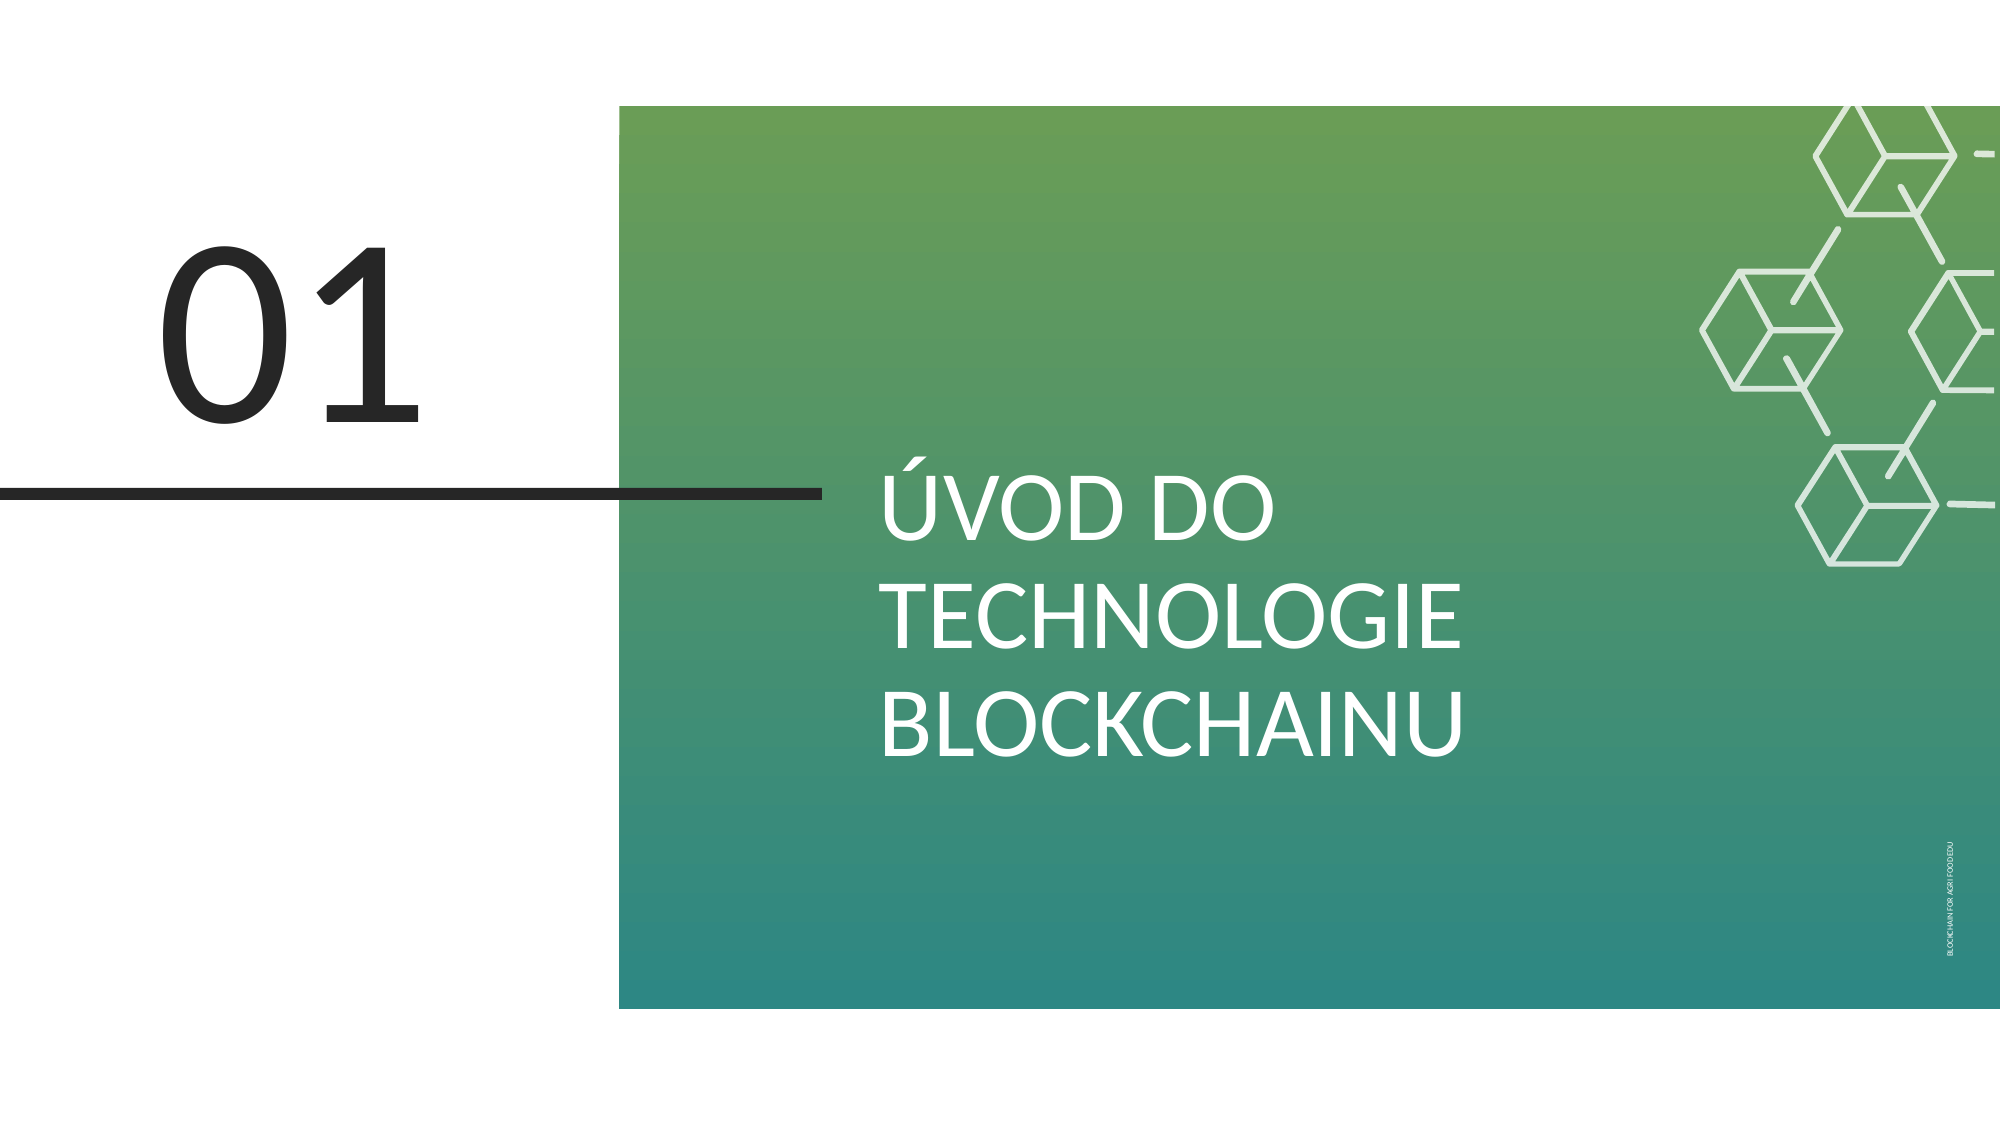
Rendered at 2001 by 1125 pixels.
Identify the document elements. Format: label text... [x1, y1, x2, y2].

list ÚVOD DO TECHNOLOGIE BLOCKCHAINU [864, 446, 1709, 899]
list 01 [141, 180, 481, 277]
